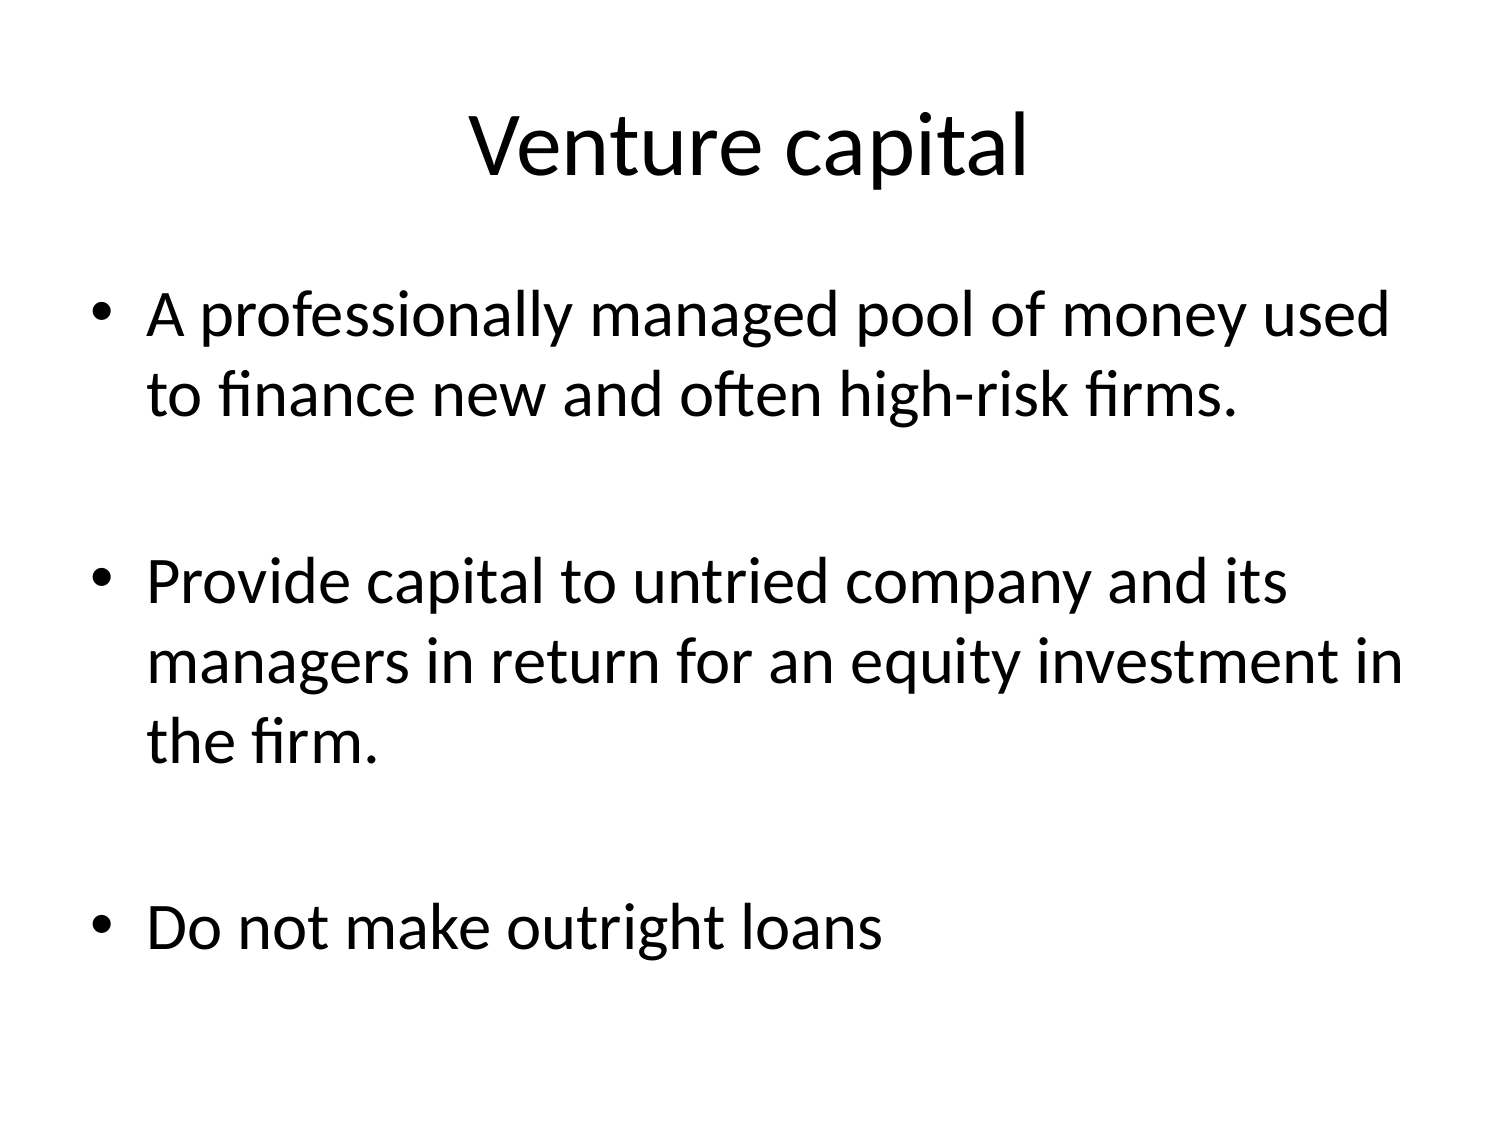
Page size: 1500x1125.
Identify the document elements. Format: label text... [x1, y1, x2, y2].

list A professionally managed pool of money used to finance new and often high-risk firms. Provide capital to untried company and its managers in return for an equity investment in the firm. Do not make outright loans [75, 262, 1425, 1005]
title Venture capital [75, 45, 1425, 233]
